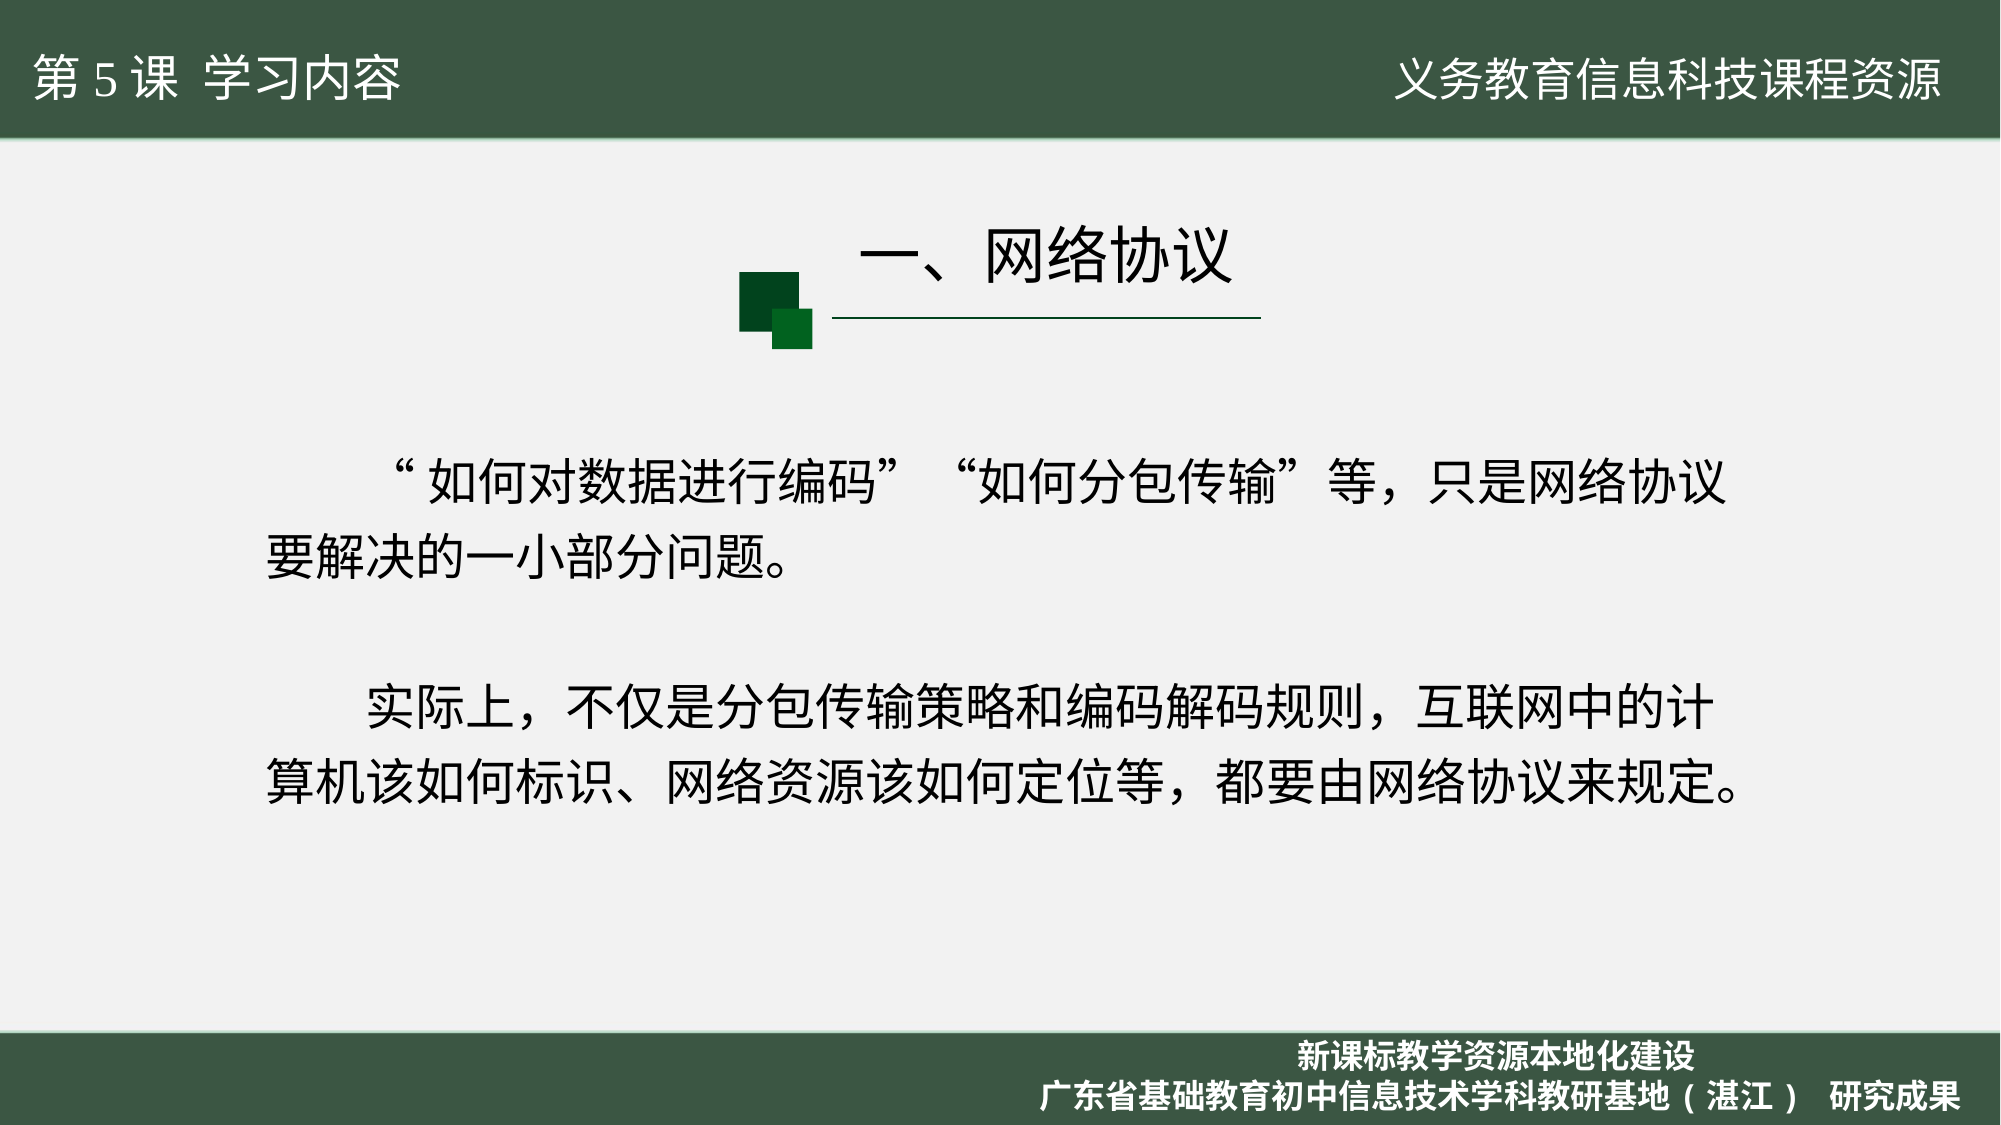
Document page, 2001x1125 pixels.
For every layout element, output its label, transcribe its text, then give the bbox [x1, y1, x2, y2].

picture [0, 0, 2001, 1125]
text_box 第5课 学习内容 [16, 45, 662, 140]
text_box 新课标教学资源本地化建设 广东省基础教育初中信息技术学科教研基地(湛江) 研究成果 [1007, 1027, 1994, 1119]
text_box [739, 208, 1261, 350]
text_box “如何对数据进行编码”“如何分包传输”等，只是网络协议要解决的一小部分问题。 实际上，不仅是分包传输策略和编码解码规则，互联网中的计算机该如何标识、网络资源该如何定位等，都要由网络协议来规定。 [250, 427, 1766, 818]
